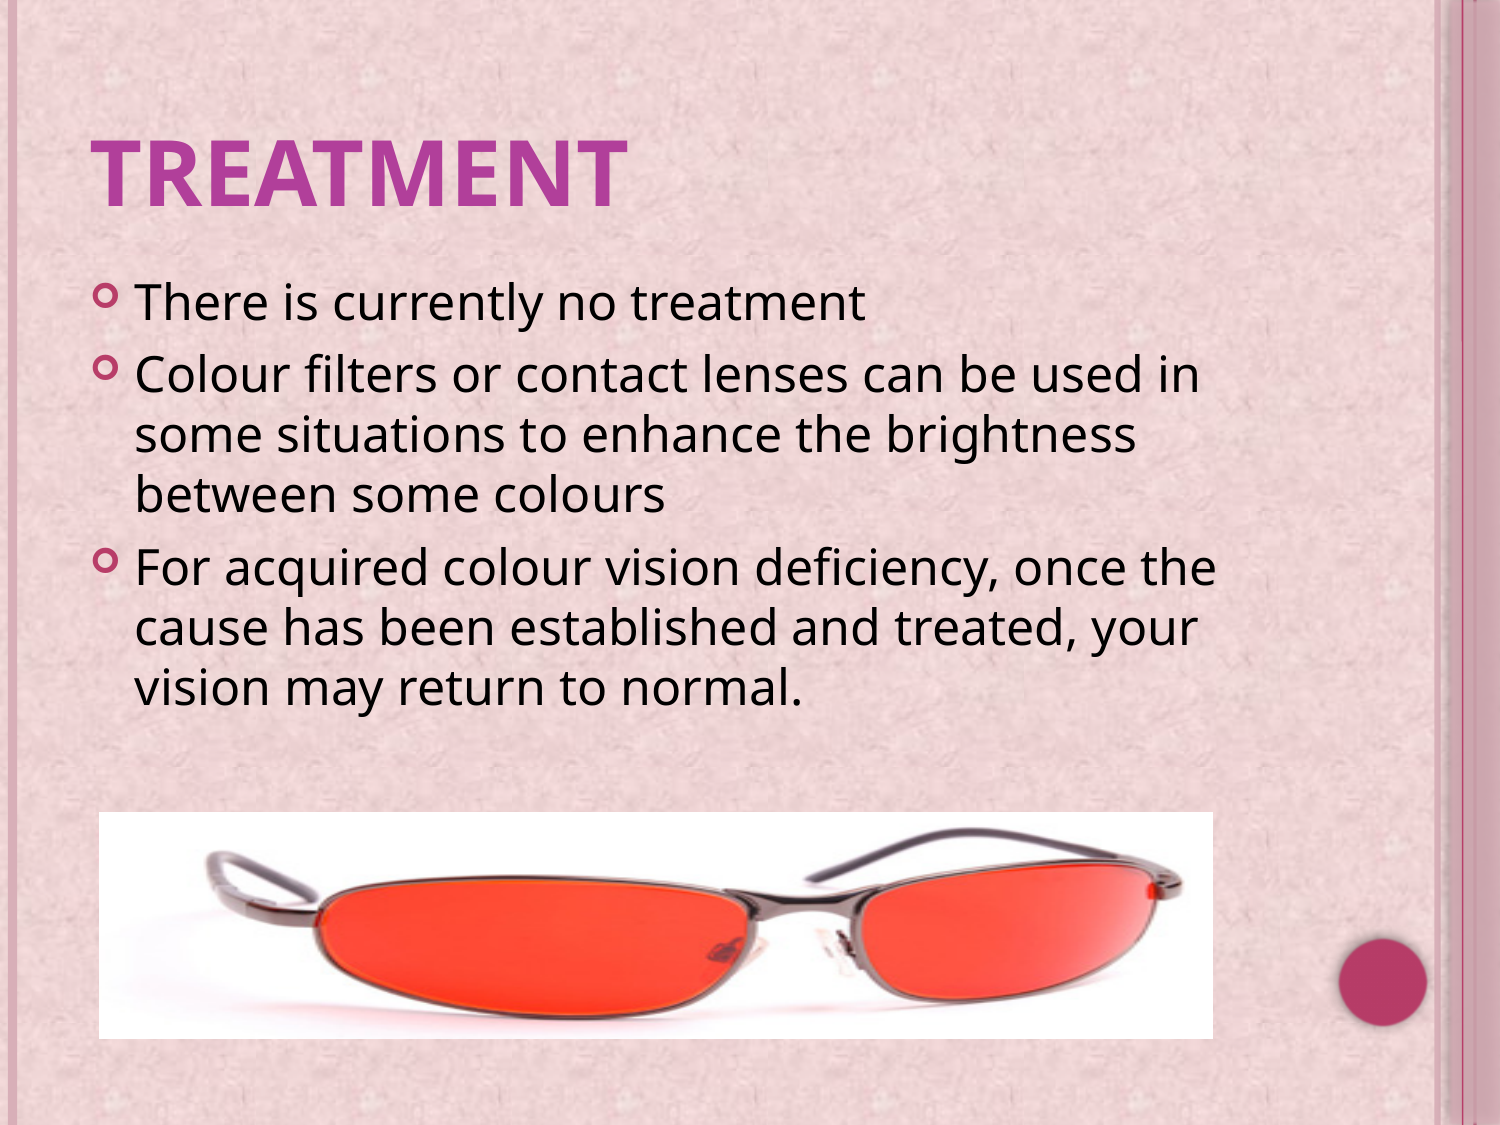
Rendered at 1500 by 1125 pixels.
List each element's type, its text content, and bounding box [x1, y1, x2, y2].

list There is currently no treatment Colour filters or contact lenses can be used in some situations to enhance the brightness between some colours For acquired colour vision deficiency, once the cause has been established and treated, your vision may return to normal. [75, 262, 1300, 1062]
picture [99, 812, 1214, 1040]
title treatment [75, 45, 1300, 233]
